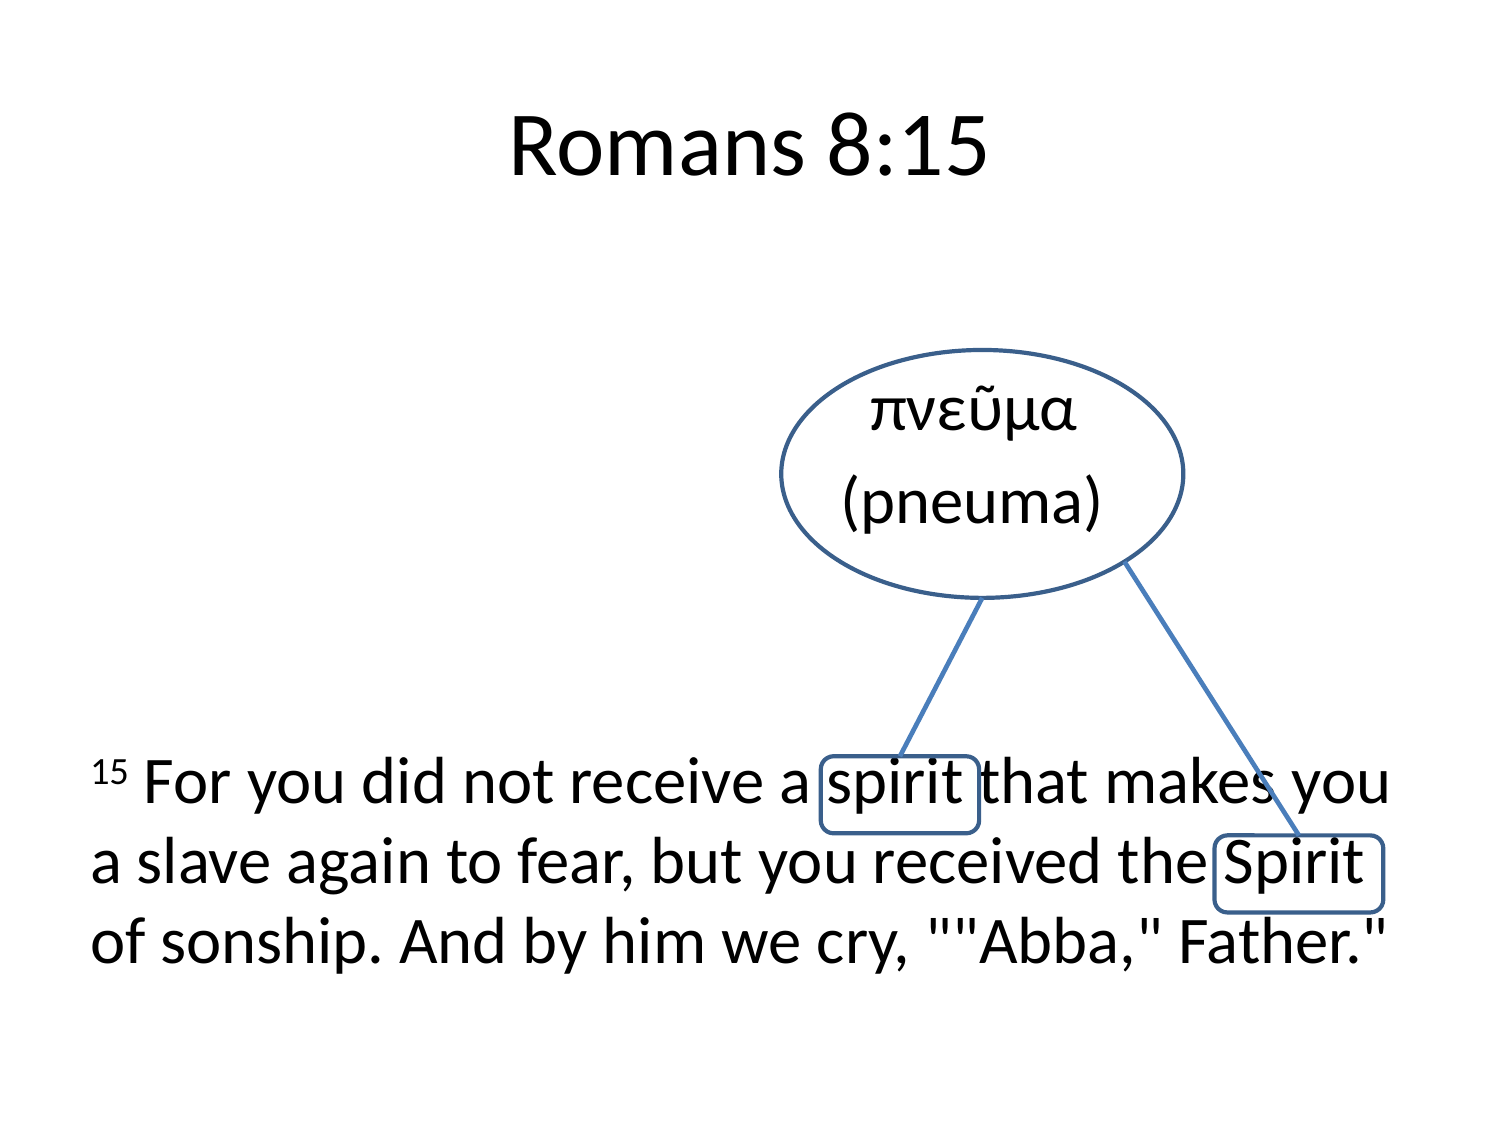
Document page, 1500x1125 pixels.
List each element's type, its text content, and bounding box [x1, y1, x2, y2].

list πνεῦμα (pneuma) 15 For you did not receive a spirit that makes you a slave again to fear, but you received the Spirit of sonship. And by him we cry, ""Abba," Father." [75, 262, 1425, 1005]
text_box [1212, 833, 1386, 915]
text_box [1124, 561, 1300, 836]
text_box [779, 347, 1186, 600]
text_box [899, 597, 983, 757]
title Romans 8:15 [75, 45, 1425, 233]
text_box [818, 754, 982, 836]
